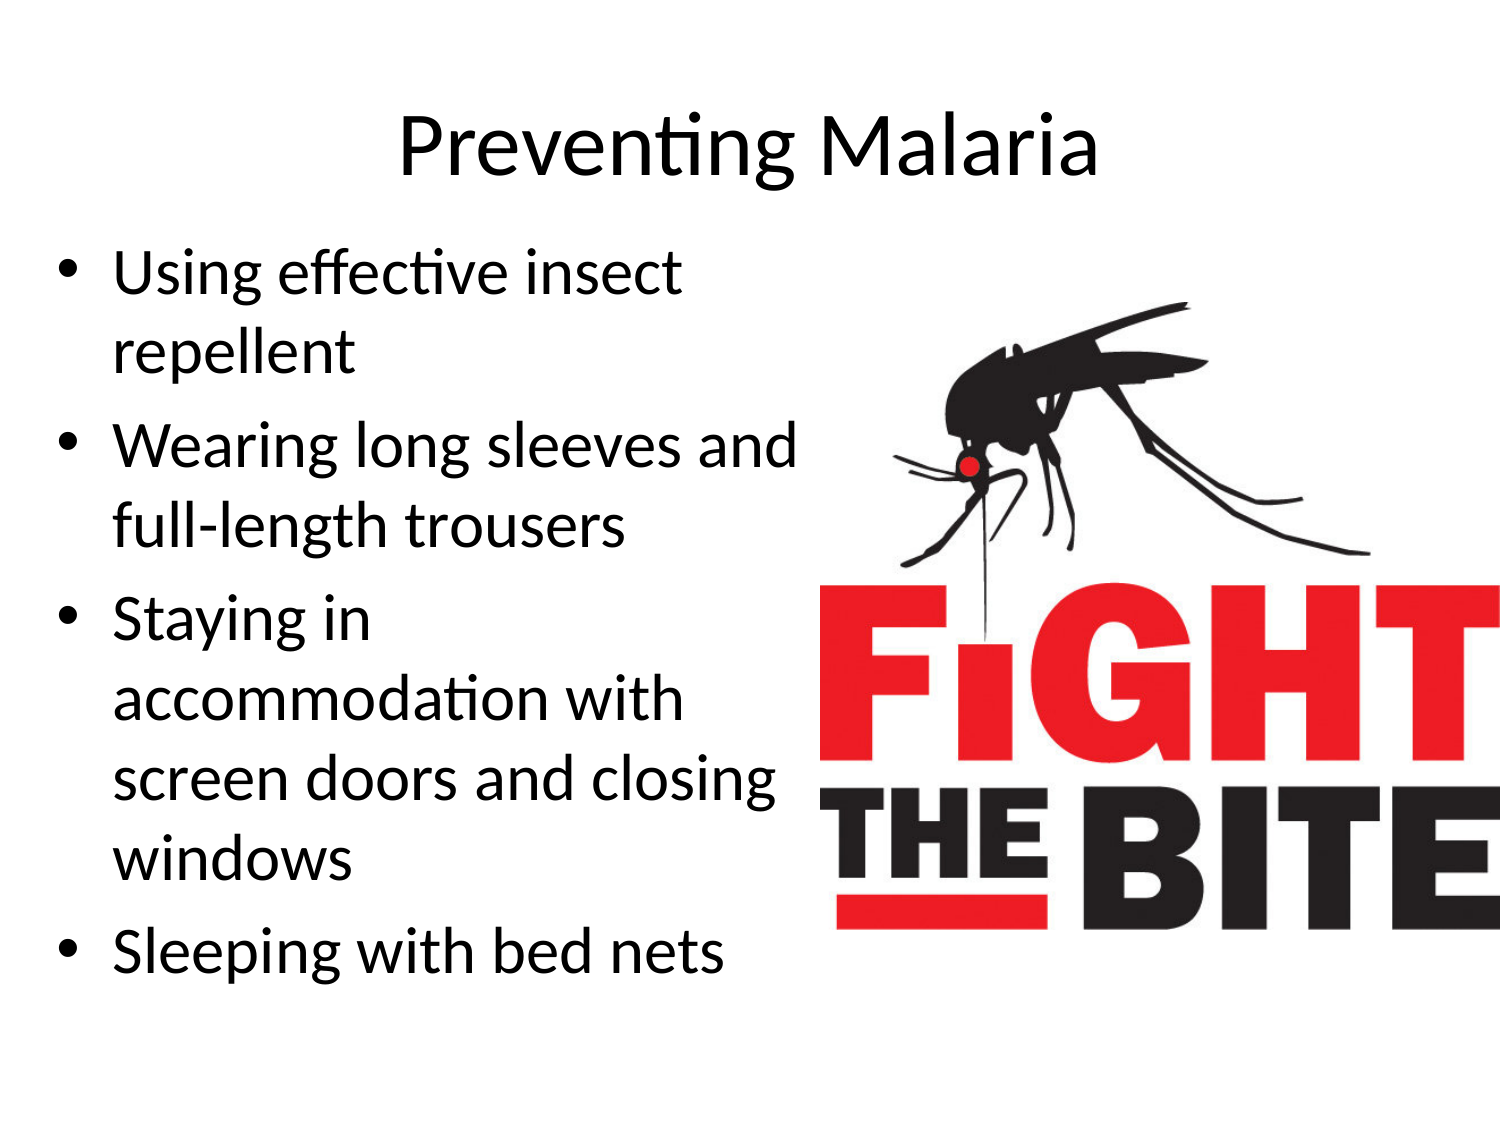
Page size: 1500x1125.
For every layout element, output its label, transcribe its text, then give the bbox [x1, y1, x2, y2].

list Using effective insect repellent Wearing long sleeves and full-length trousers Staying in accommodation with screen doors and closing windows Sleeping with bed nets [41, 219, 833, 1125]
picture [820, 302, 1500, 930]
title Preventing Malaria [75, 45, 1425, 233]
